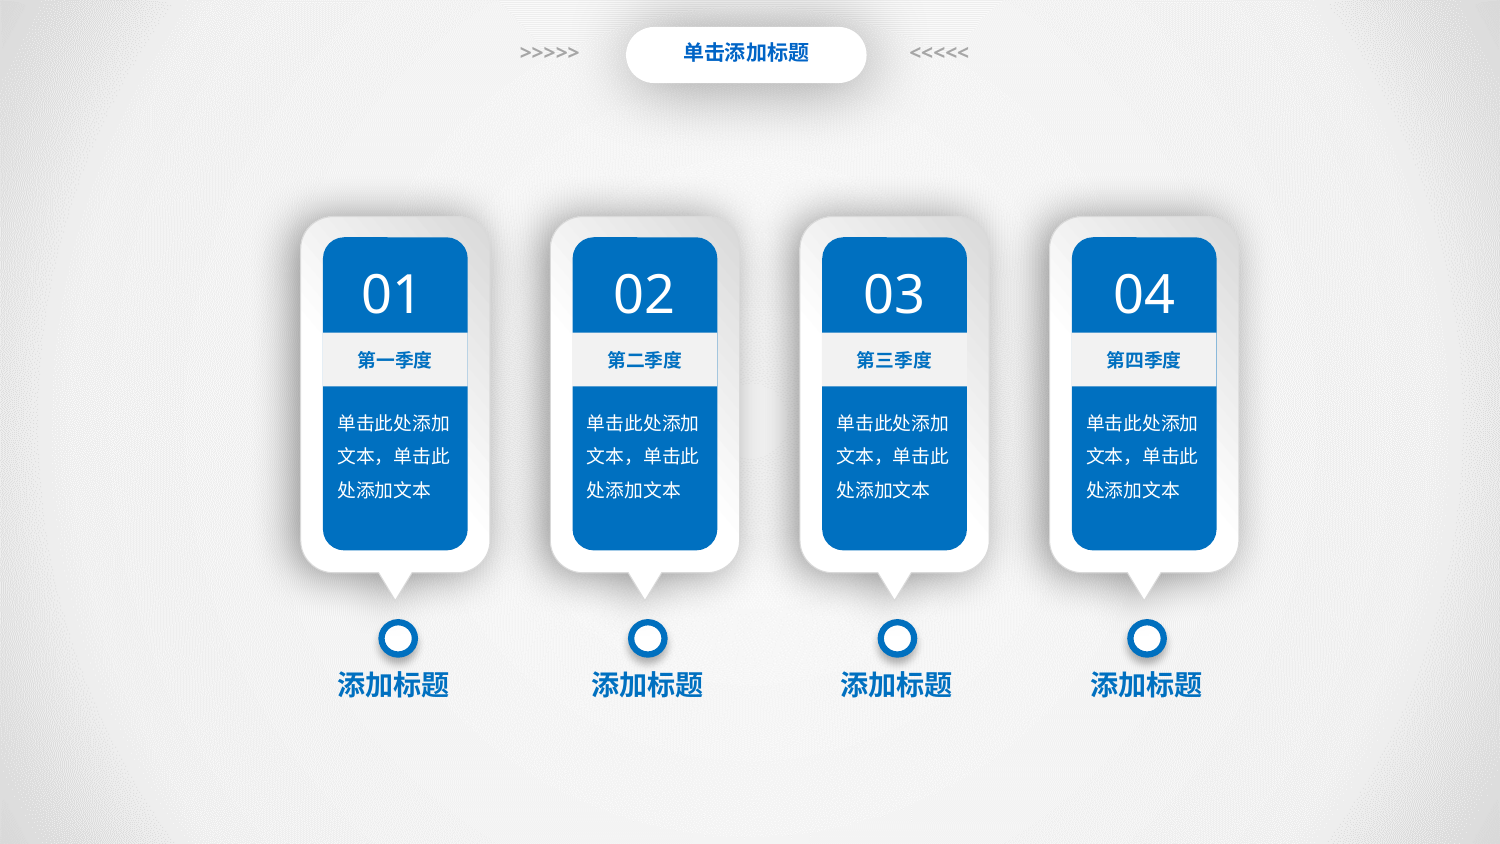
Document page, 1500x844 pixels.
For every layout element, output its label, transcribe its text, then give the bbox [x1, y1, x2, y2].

text_box [380, 621, 416, 656]
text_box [626, 26, 867, 84]
text_box [879, 621, 916, 656]
text_box >>>>> [504, 32, 595, 73]
text_box 添加标题 [555, 662, 741, 706]
text_box [1129, 621, 1165, 656]
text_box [799, 216, 990, 601]
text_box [1049, 216, 1239, 601]
text_box 添加标题 [1053, 662, 1239, 706]
text_box 添加标题 [300, 662, 486, 706]
text_box [630, 621, 666, 656]
text_box 添加标题 [803, 662, 989, 706]
picture [0, 0, 1500, 844]
text_box <<<<< [894, 32, 985, 73]
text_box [550, 216, 740, 601]
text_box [300, 216, 490, 601]
